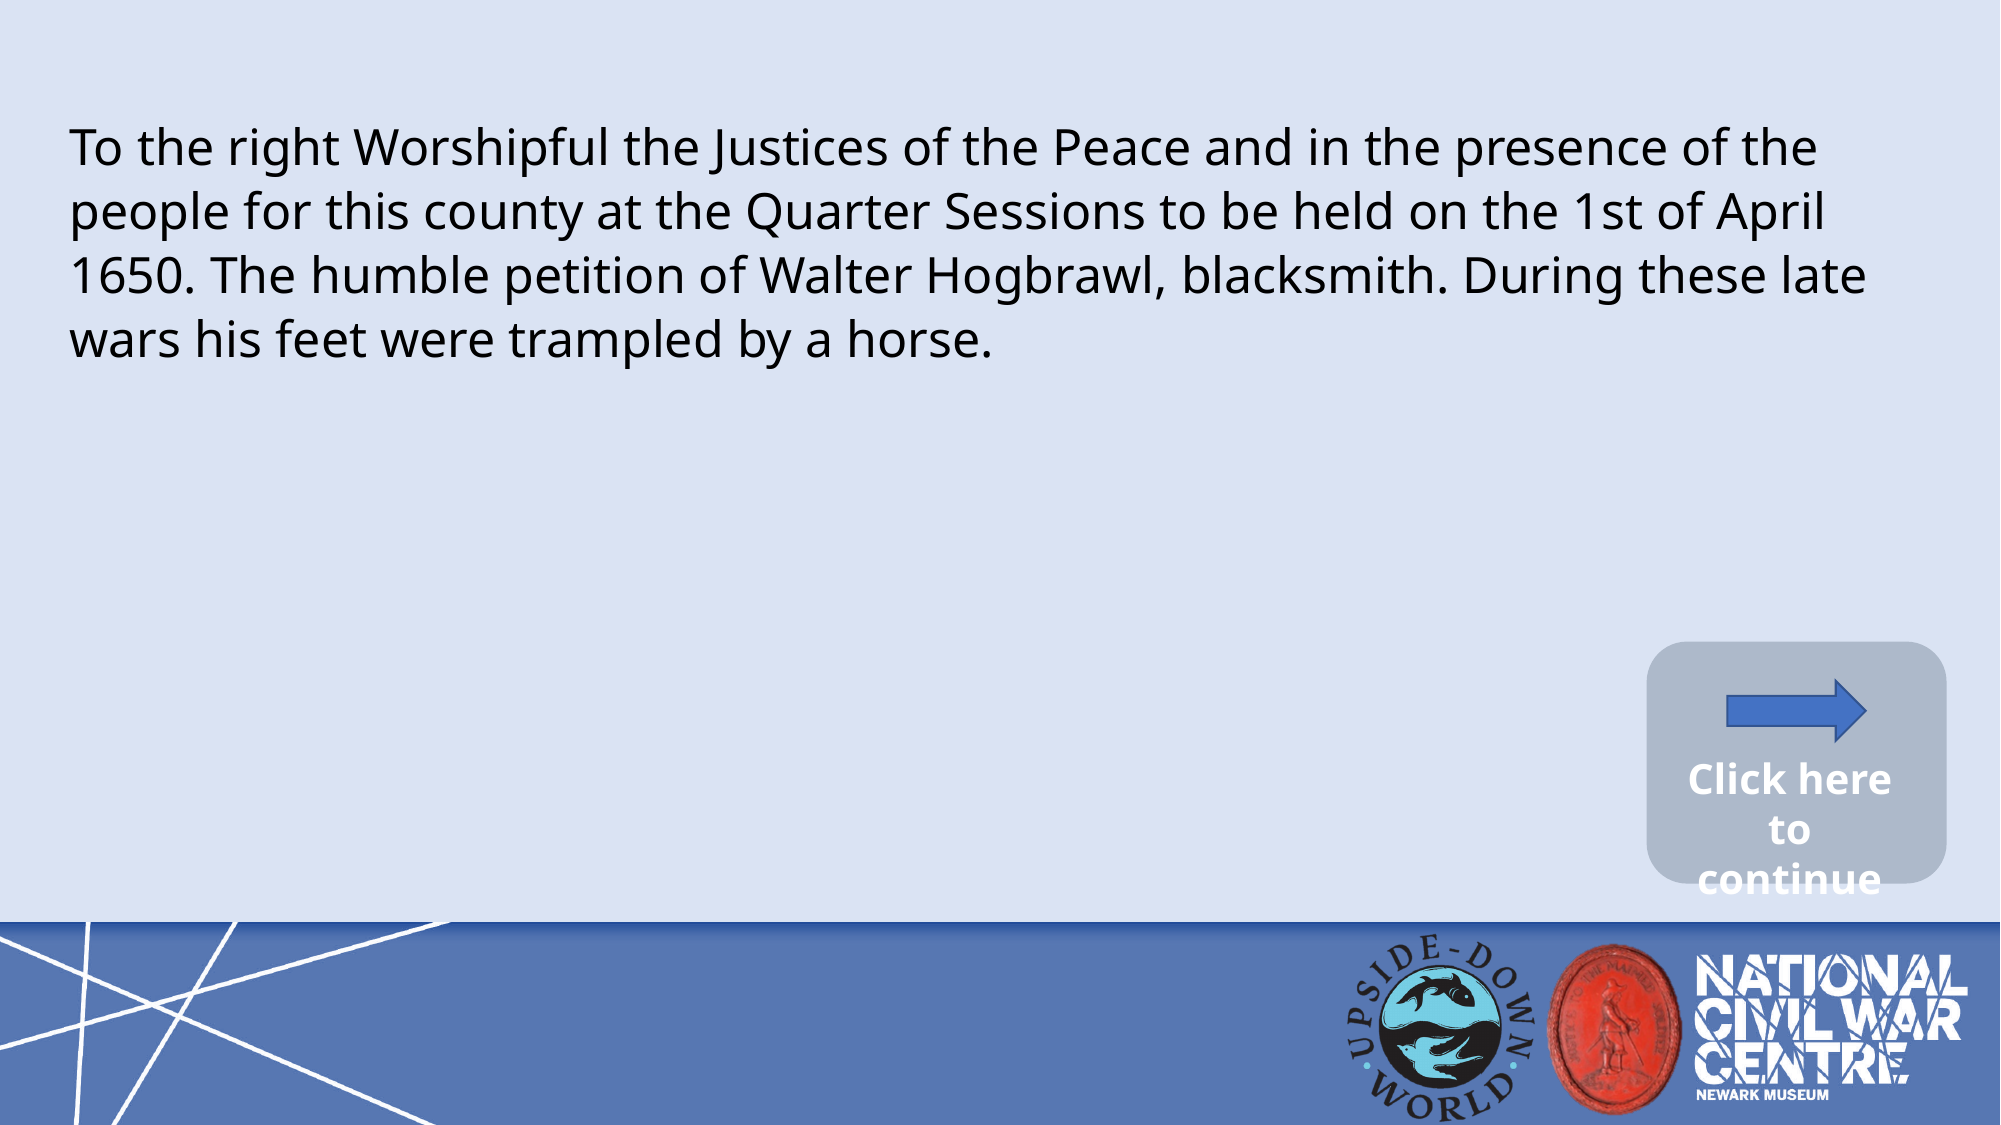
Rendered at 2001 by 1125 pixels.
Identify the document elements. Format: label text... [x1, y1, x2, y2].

text_box [1622, 616, 1970, 901]
text_box To the right Worshipful the Justices of the Peace and in the presence of the people for this county at the Quarter Sessions to be held on the 1st of April 1650. The humble petition of Walter Hogbrawl, blacksmith. During these late wars his feet were trampled by a horse. [54, 38, 1969, 376]
picture [0, 922, 2000, 1125]
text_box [1646, 641, 1947, 884]
